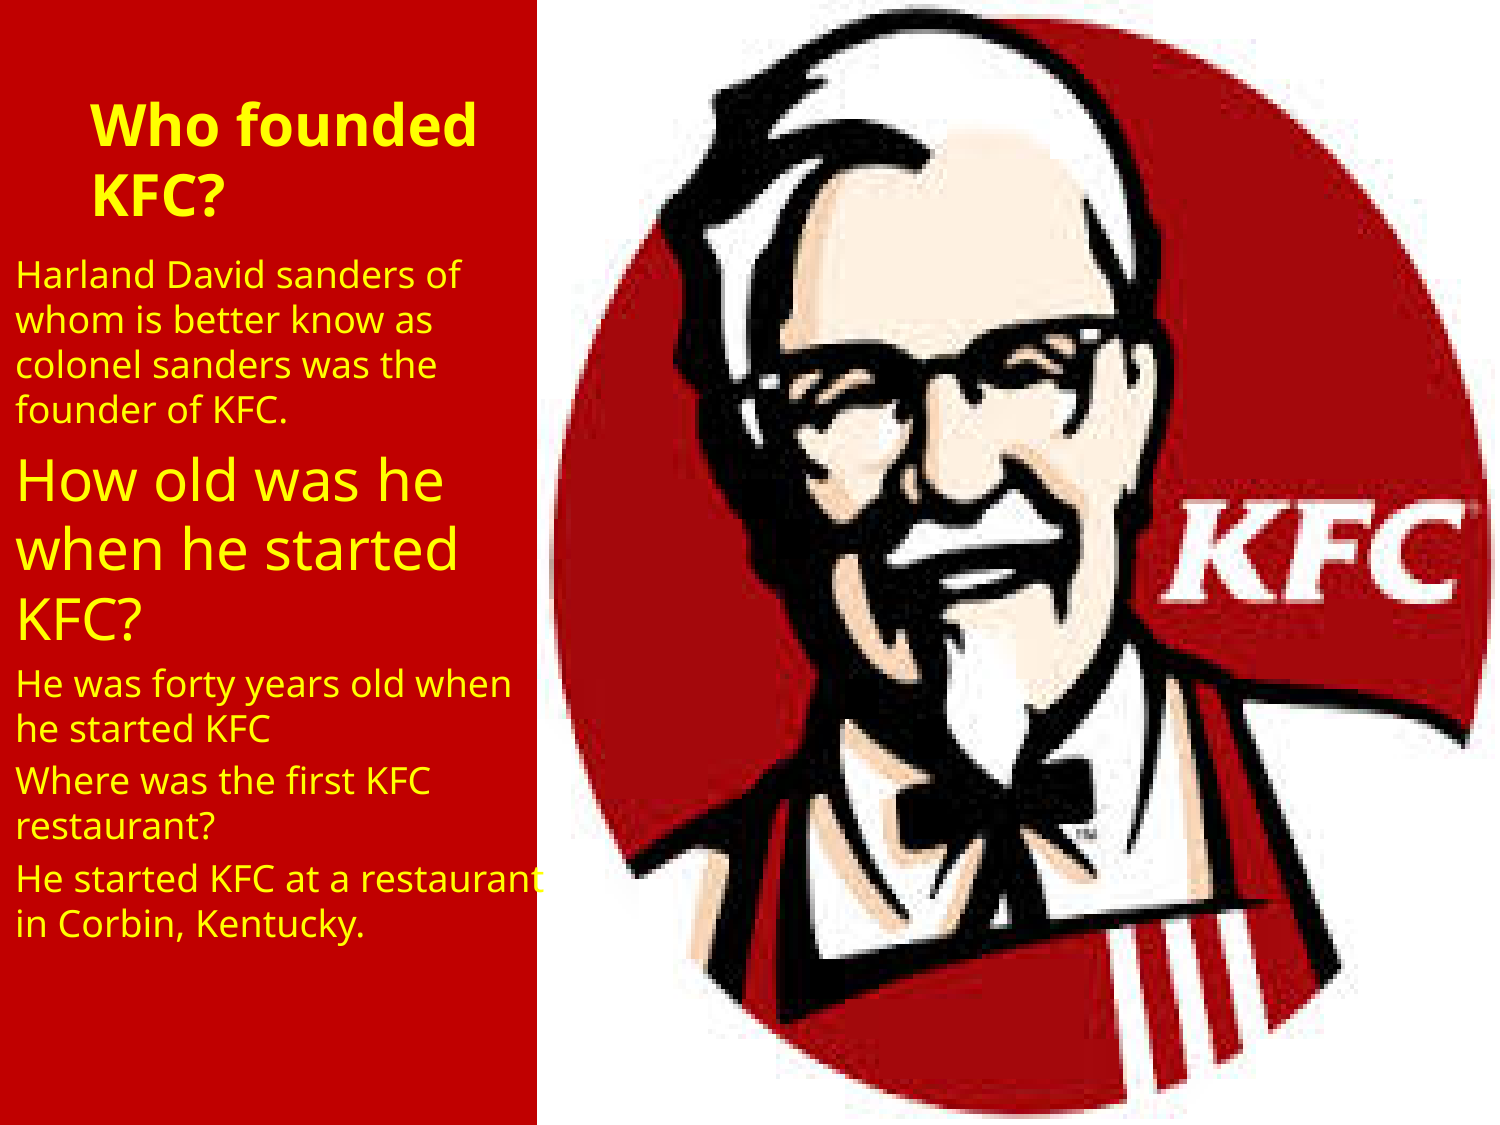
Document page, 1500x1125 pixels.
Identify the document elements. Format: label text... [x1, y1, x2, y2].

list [537, 0, 1500, 1125]
title Who founded KFC? [75, 44, 532, 236]
list Harland David sanders of whom is better know as colonel sanders was the founder of KFC. How old was he when he started KFC? He was forty years old when he started KFC Where was the first KFC restaurant? He started KFC at a restaurant in Corbin, Kentucky. [0, 243, 532, 1125]
